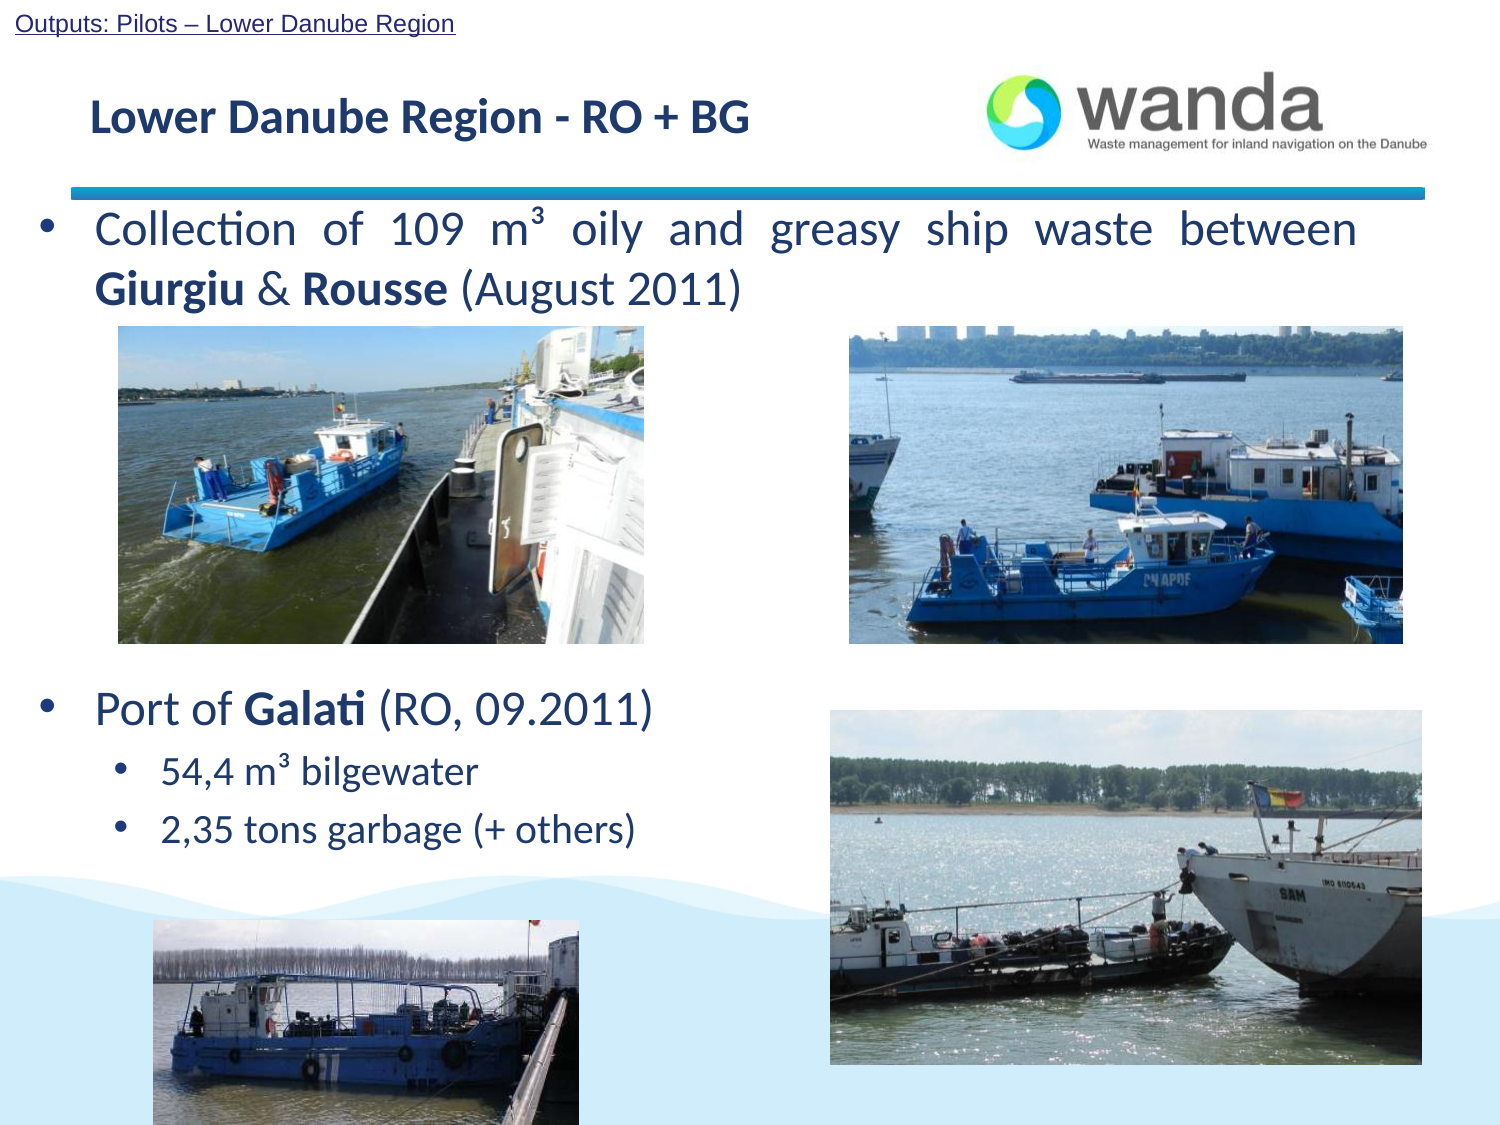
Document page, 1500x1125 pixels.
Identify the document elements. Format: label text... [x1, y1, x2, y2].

picture [962, 49, 1450, 177]
picture [117, 325, 644, 644]
title Lower Danube Region - RO + BG [75, 50, 1425, 238]
list Collection of 109 m³ oily and greasy ship waste between Giurgiu & Rousse (August 2011) Port of Galati (RO, 09.2011) 54,4 m³ bilgewater 2,35 tons garbage (+ others) [23, 187, 1374, 1038]
picture [849, 325, 1403, 644]
text_box Outputs: Pilots – Lower Danube Region [0, 0, 534, 45]
picture [0, 709, 1500, 1125]
